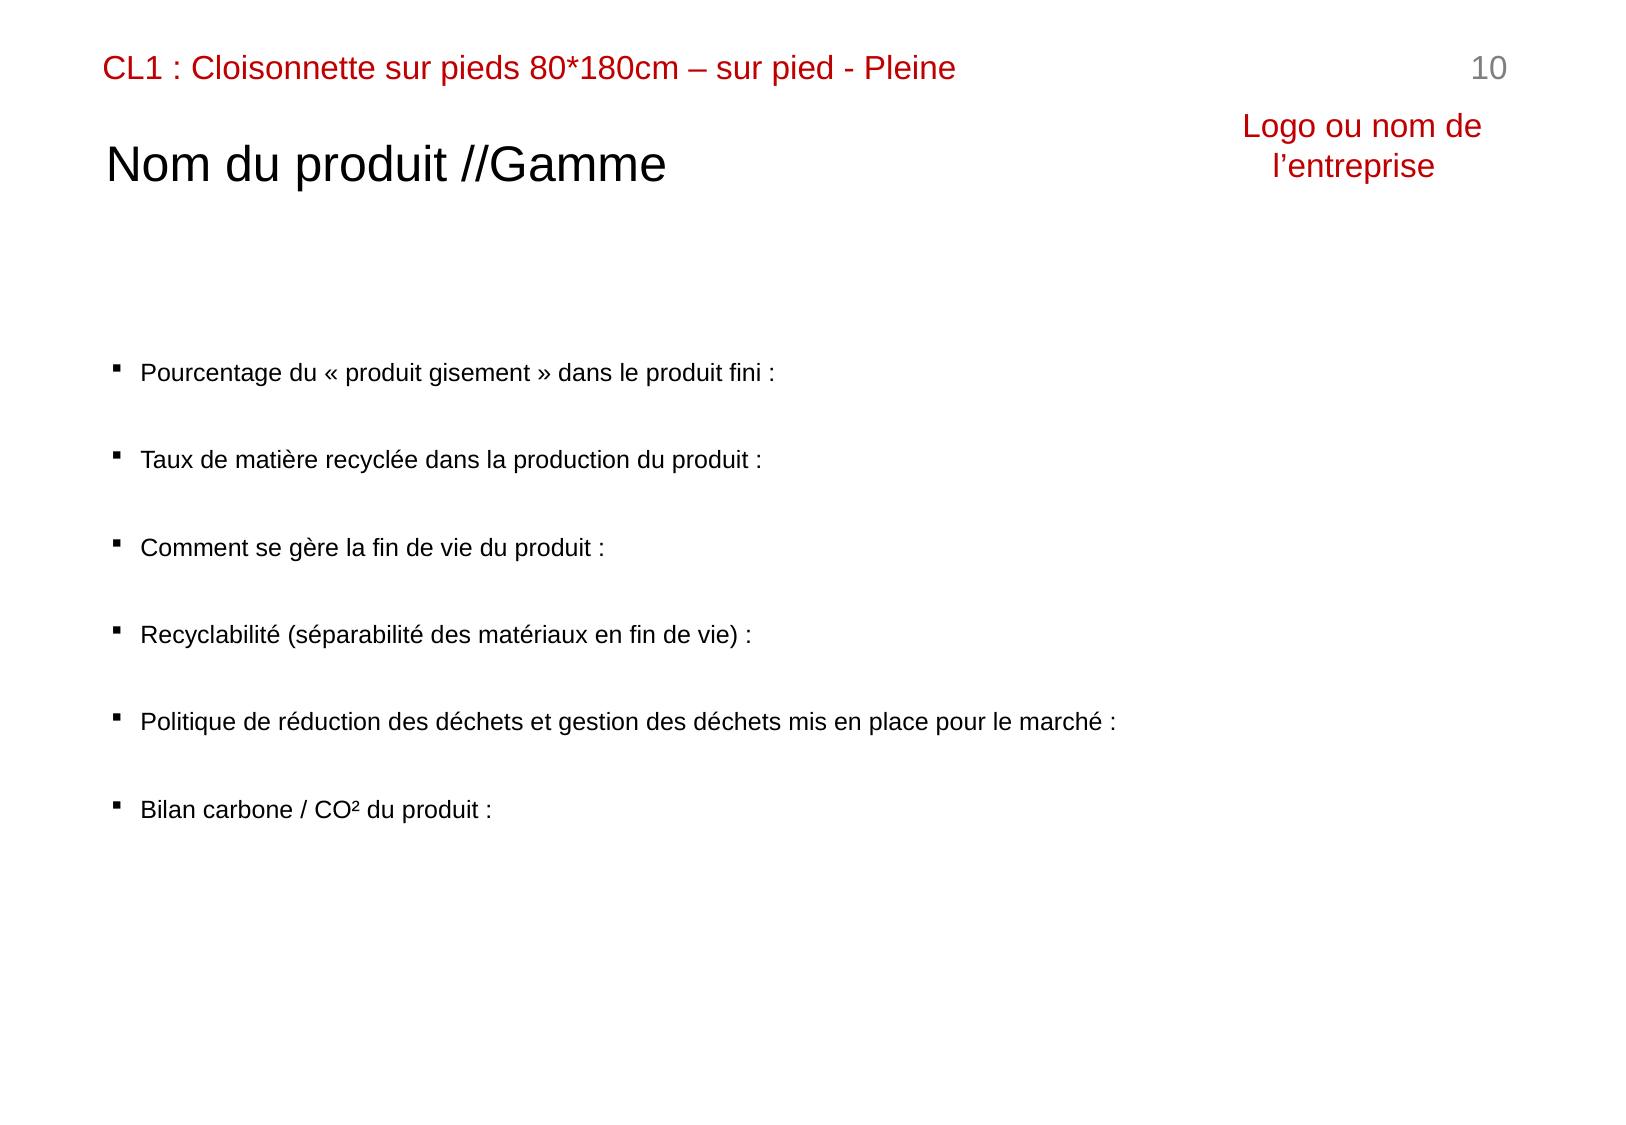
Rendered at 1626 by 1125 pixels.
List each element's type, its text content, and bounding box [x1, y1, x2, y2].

text_box Logo ou nom de l’entreprise [1141, 91, 1567, 197]
title CL1 : Cloisonnette sur pieds 80*180cm – sur pied - Pleine [102, 19, 1426, 109]
list Nom du produit //Gamme [91, 109, 1523, 215]
text_box Pourcentage du « produit gisement » dans le produit fini : Taux de matière recyclée dans la production du produit : Comment se gère la fin de vie du produit : Recyclabilité (séparabilité des matériaux en fin de vie) : Politique de réduction des déchets et gestion des déchets mis en place pour le marché : Bilan carbone / CO² du produit : [81, 304, 1333, 1067]
slide_number 10 [1426, 19, 1523, 91]
